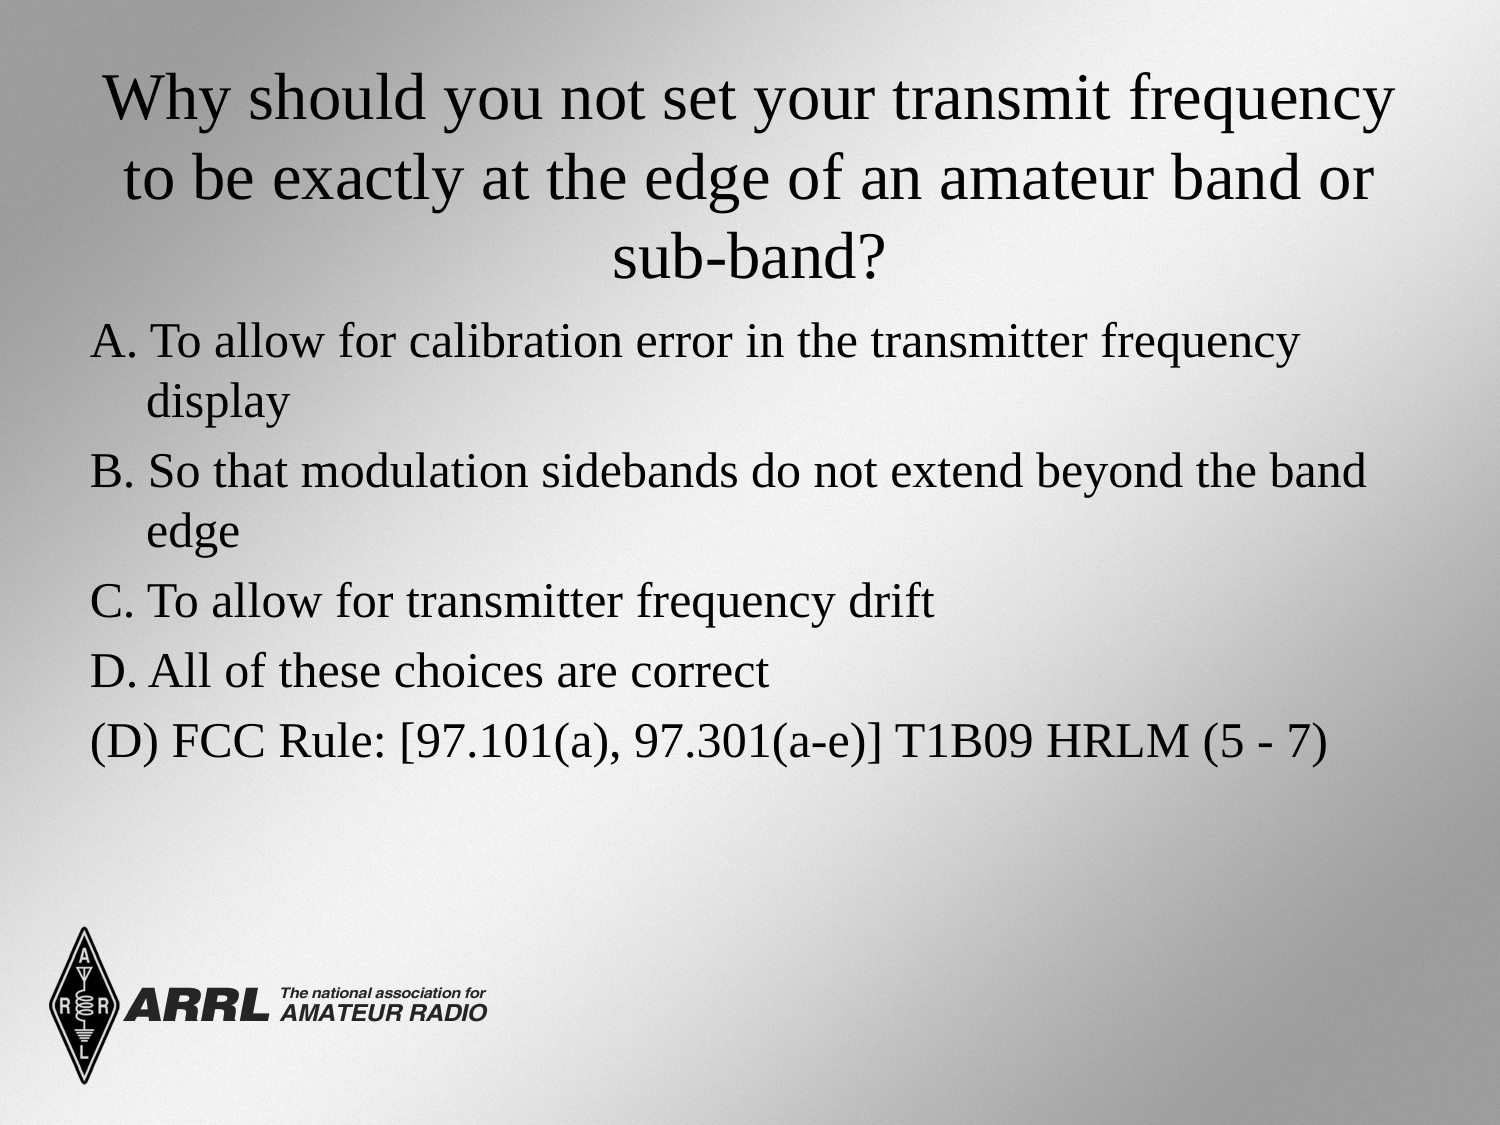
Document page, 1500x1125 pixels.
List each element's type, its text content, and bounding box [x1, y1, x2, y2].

title Why should you not set your transmit frequency to be exactly at the edge of an amateur band or sub-band? [75, 45, 1425, 233]
picture [0, 0, 1500, 1125]
list A. To allow for calibration error in the transmitter frequency display B. So that modulation sidebands do not extend beyond the band edge C. To allow for transmitter frequency drift D. All of these choices are correct (D) FCC Rule: [97.101(a), 97.301(a-e)] T1B09 HRLM (5 - 7) [75, 299, 1425, 1005]
